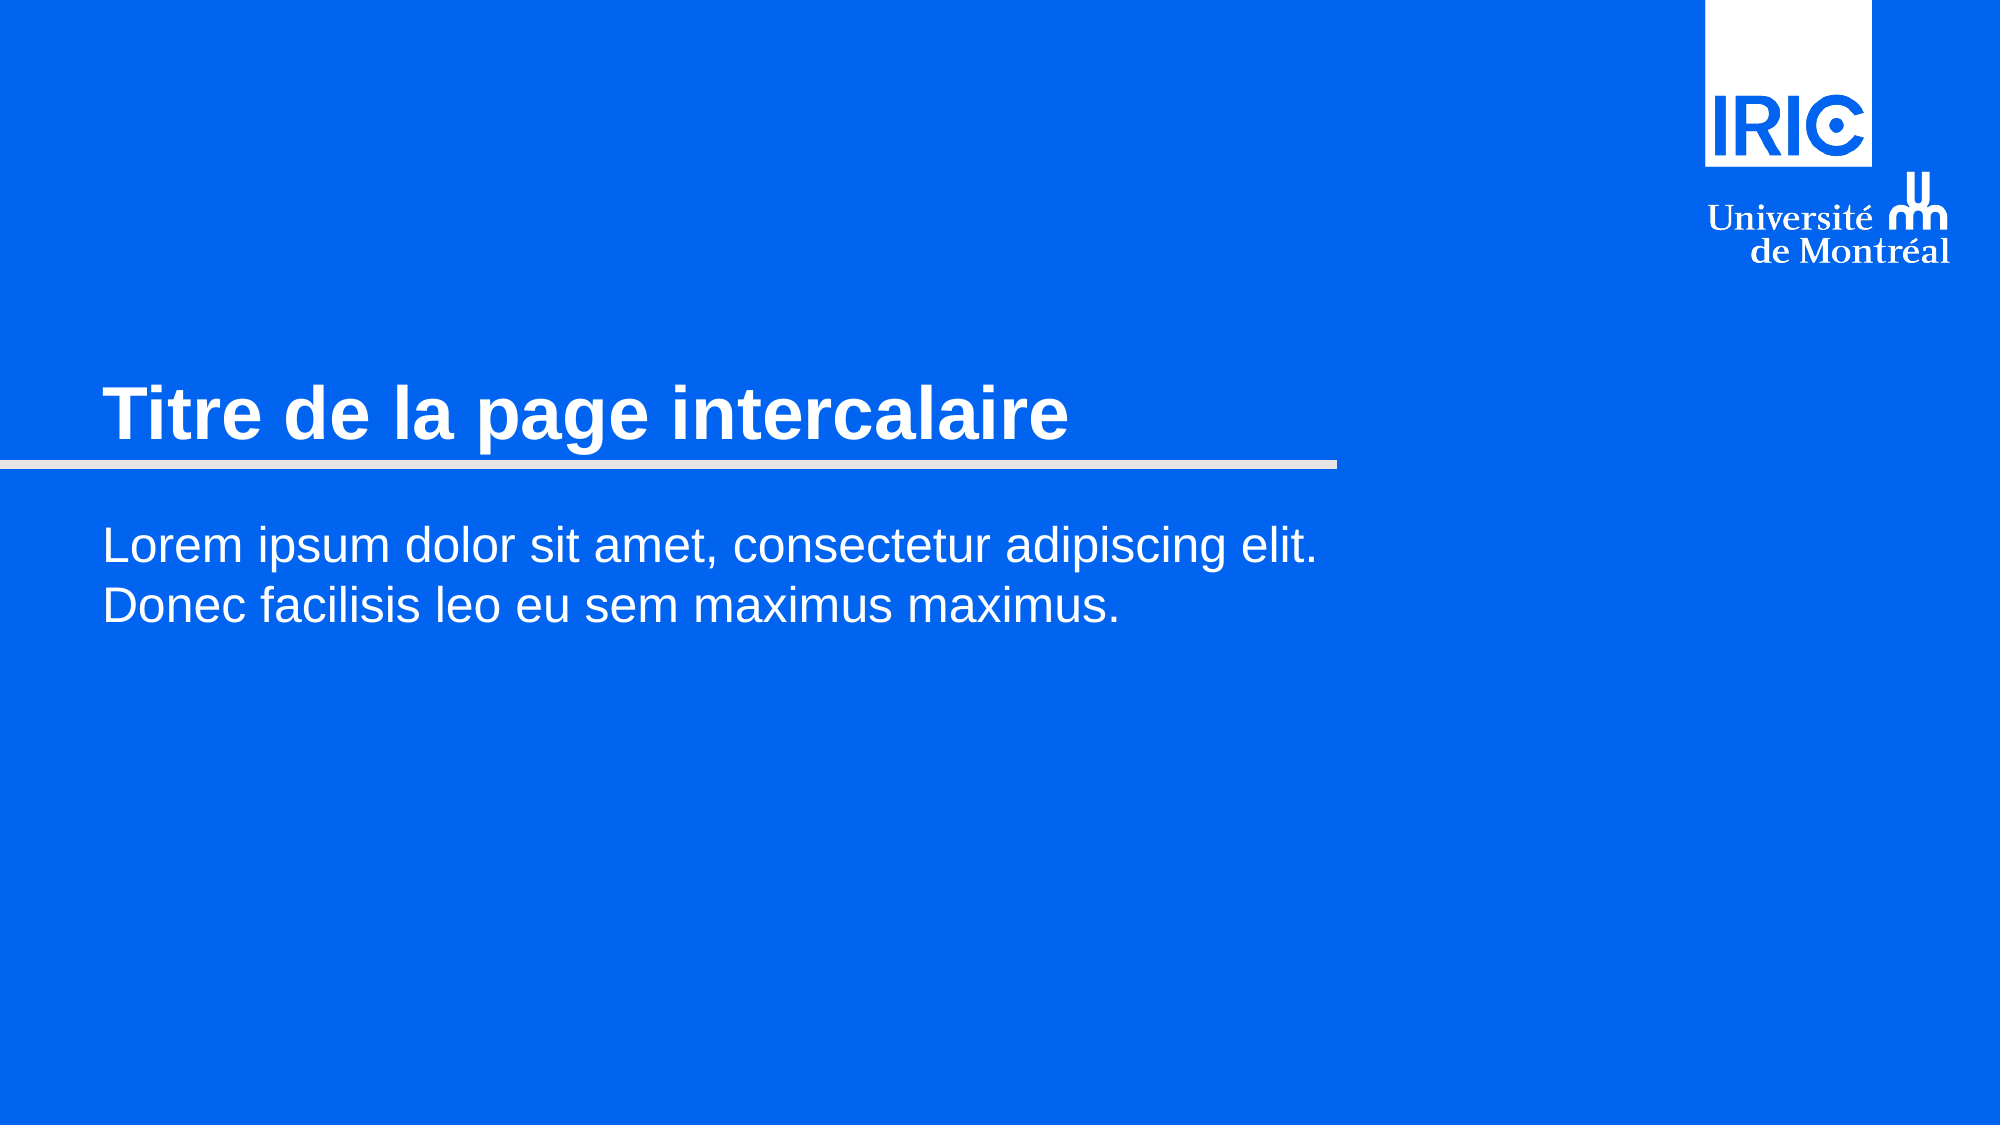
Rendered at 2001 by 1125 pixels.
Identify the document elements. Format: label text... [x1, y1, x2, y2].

list Lorem ipsum dolor sit amet, consectetur adipiscing elit. Donec facilisis leo eu sem maximus maximus. [94, 504, 1336, 990]
title Titre de la page intercalaire [93, 71, 1336, 464]
picture [1705, 0, 1950, 263]
